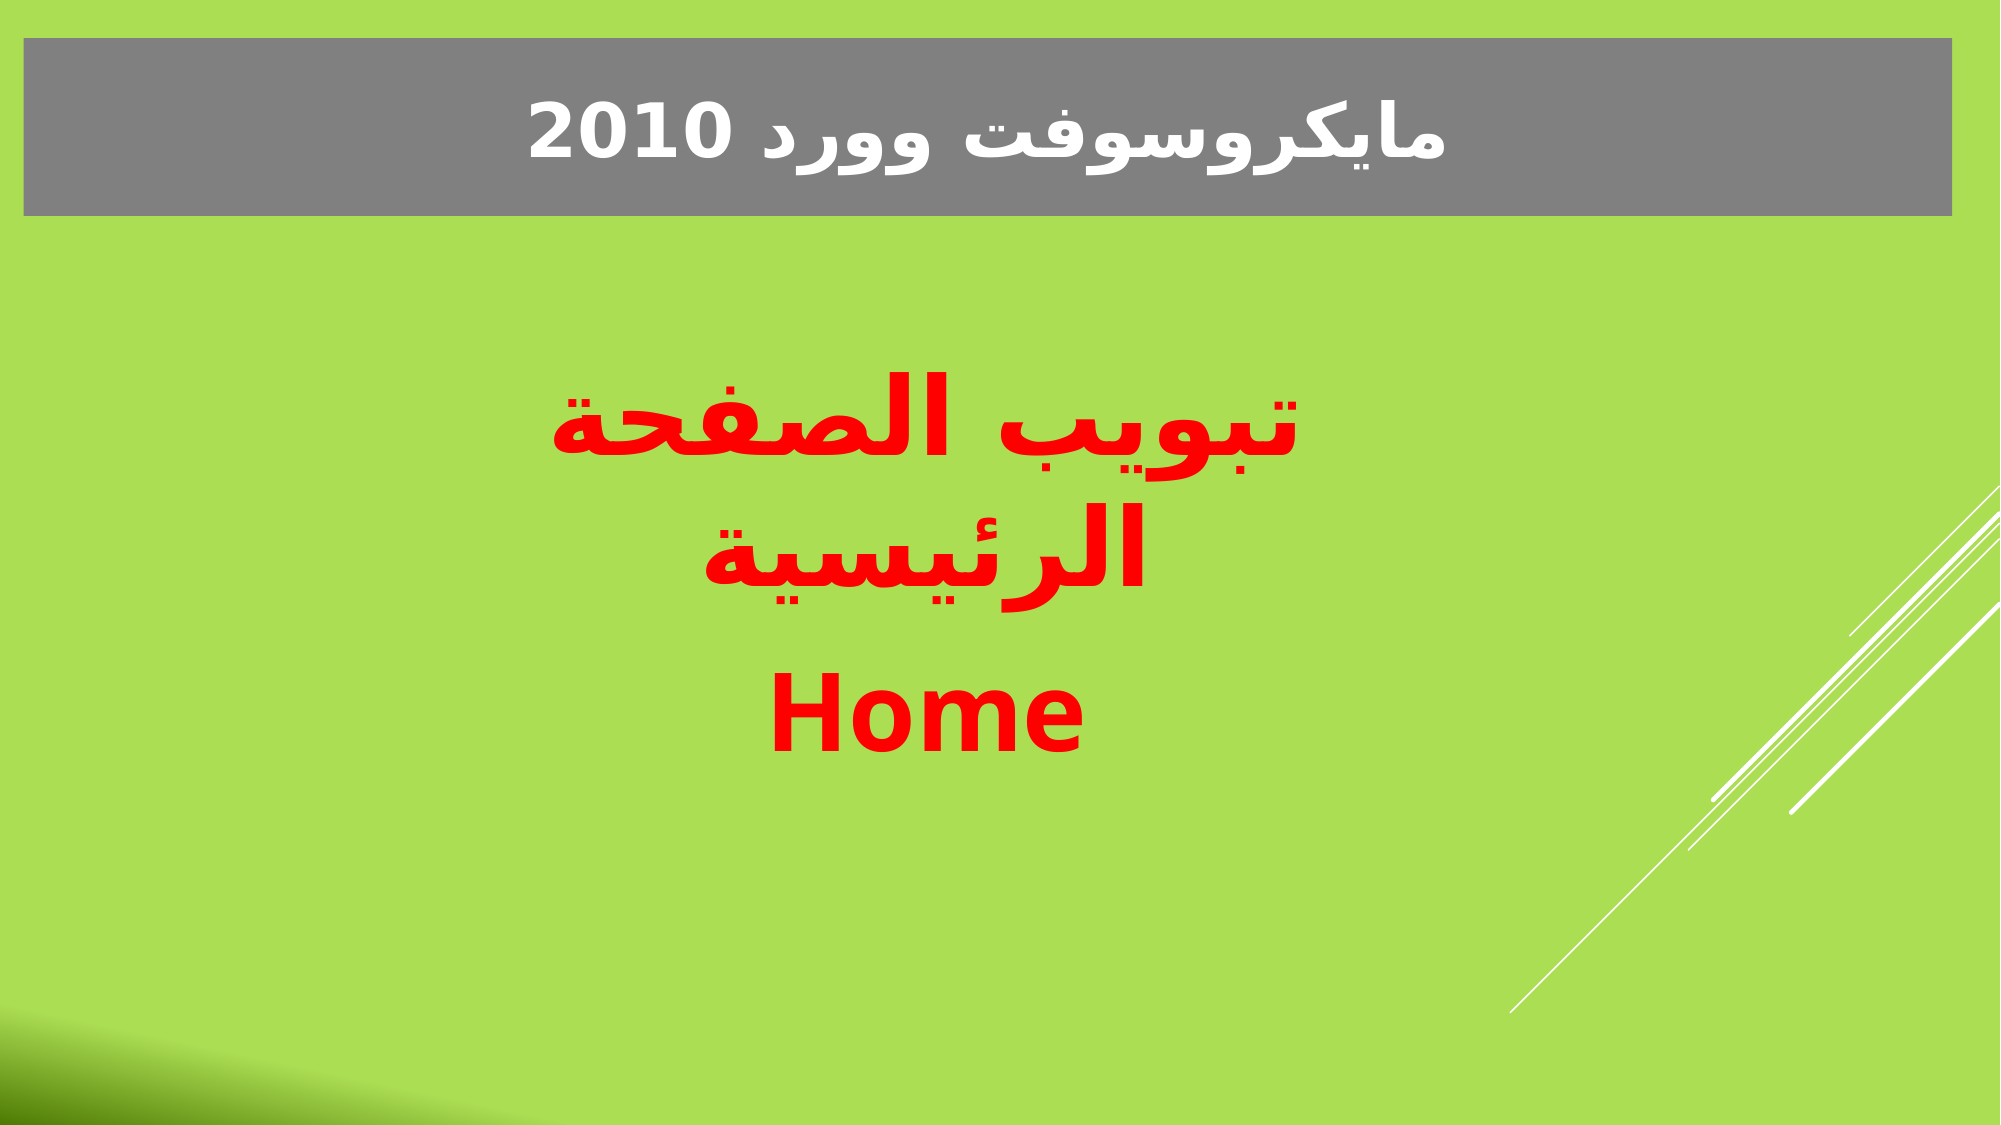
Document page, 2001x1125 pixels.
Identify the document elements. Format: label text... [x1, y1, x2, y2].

list تبويب الصفحة الرئيسية Home [291, 338, 1562, 782]
text_box مايكروسوفت وورد 2010 [23, 38, 1953, 216]
